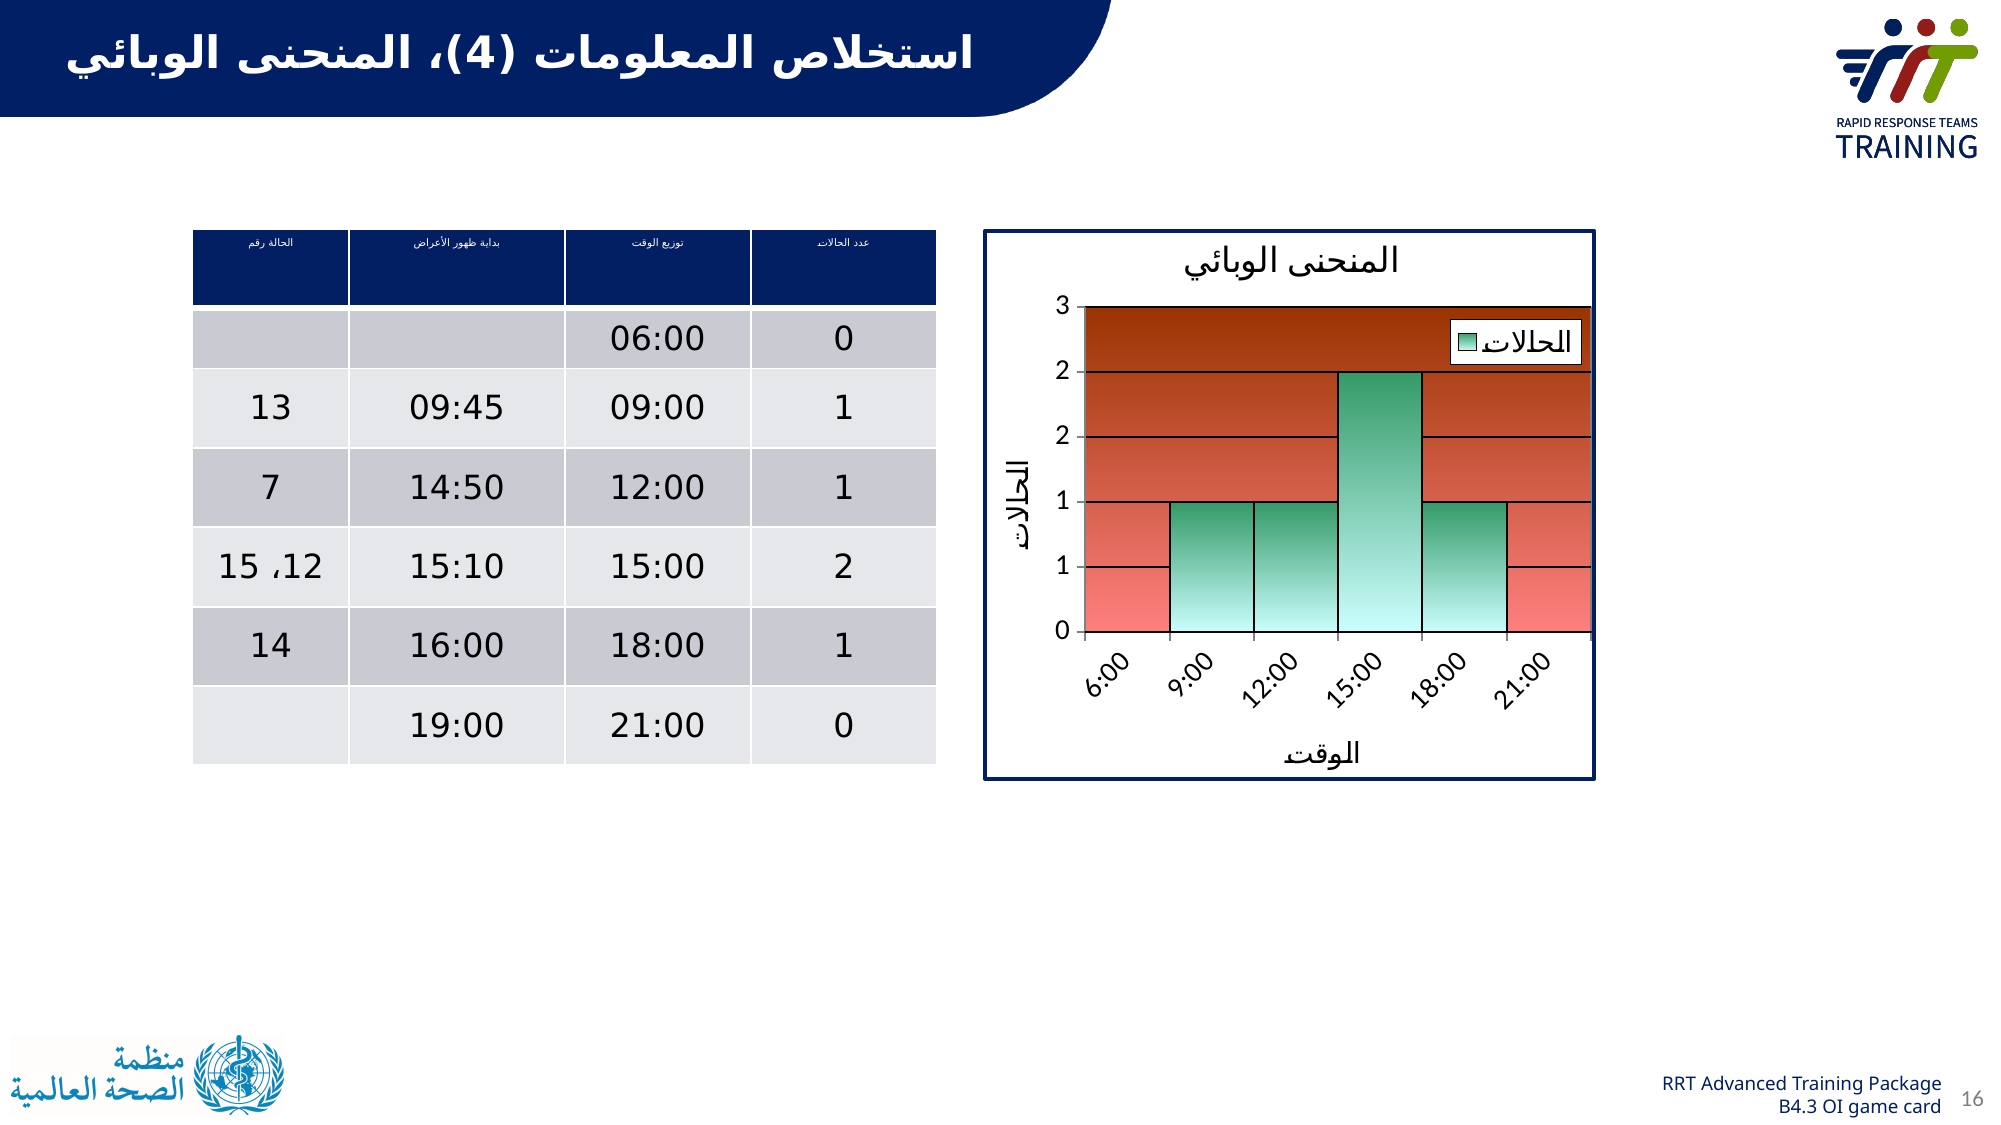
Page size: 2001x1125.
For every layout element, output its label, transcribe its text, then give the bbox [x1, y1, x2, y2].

table_cell 13 [193, 369, 348, 447]
chart [982, 228, 1597, 782]
table_cell 18:00 [566, 608, 750, 685]
table_cell 1 [752, 608, 936, 685]
table_cell 19:00 [350, 687, 564, 764]
table_cell 12:00 [566, 449, 750, 526]
table_cell 2 [752, 528, 936, 606]
table_header الحالة رقم [193, 230, 348, 305]
table_cell 0 [752, 311, 936, 368]
table_cell [350, 311, 564, 368]
picture [1835, 19, 1978, 167]
table_cell 09:00 [566, 369, 750, 447]
table_cell 0 [752, 687, 936, 764]
table_cell 1 [752, 369, 936, 447]
picture [0, 0, 1113, 117]
picture [241, 1050, 247, 1059]
table_cell [193, 687, 348, 764]
table_cell 21:00 [566, 687, 750, 764]
text_box استخلاص المعلومات (4)، المنحنى الوبائي [23, 14, 983, 94]
table_cell 09:45 [350, 369, 564, 447]
table_cell 1 [752, 449, 936, 526]
table_cell 14 [193, 608, 348, 685]
table_cell 12، 15 [193, 528, 348, 606]
table_header توزيع الوقت [566, 230, 750, 305]
table_header عدد الحالات [752, 230, 936, 305]
table_cell [193, 311, 348, 368]
table_cell 14:50 [350, 449, 564, 526]
table_cell 06:00 [566, 311, 750, 368]
table_cell 15:00 [566, 528, 750, 606]
table_cell 15:10 [350, 528, 564, 606]
table_cell 7 [193, 449, 348, 526]
picture [11, 1035, 284, 1115]
table_cell 16:00 [350, 608, 564, 685]
table_header بداية ظهور الأعراض [350, 230, 564, 305]
